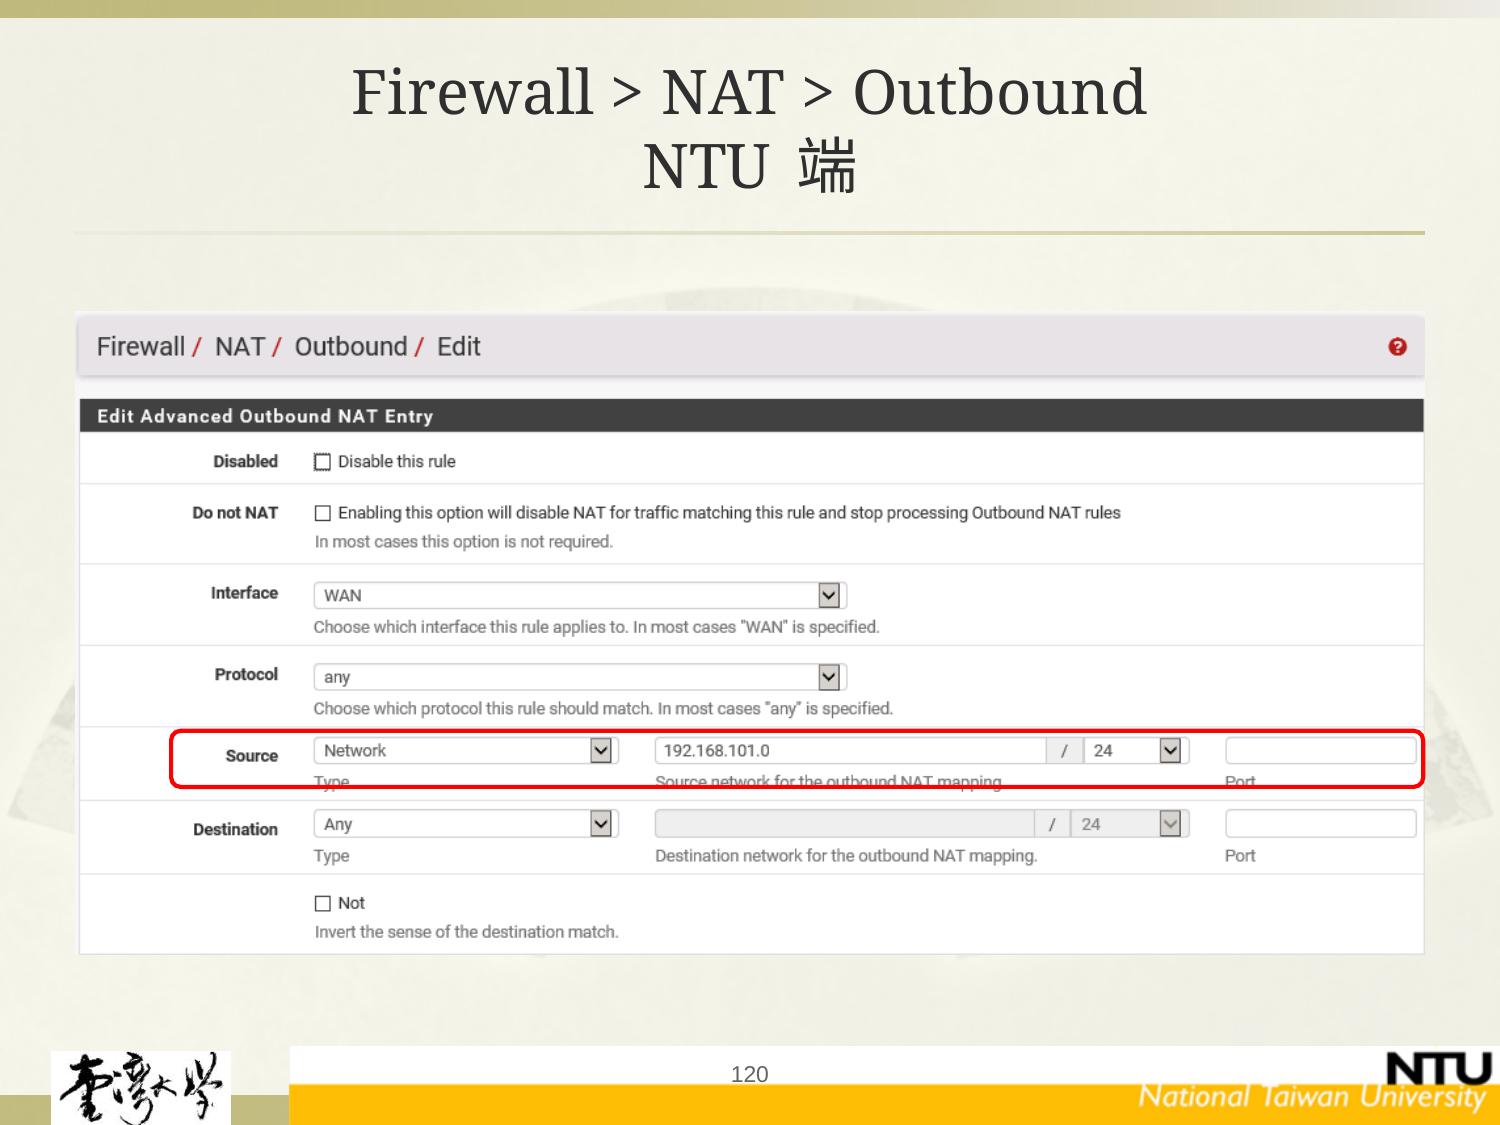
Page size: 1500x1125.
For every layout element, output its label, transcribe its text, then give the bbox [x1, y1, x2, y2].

title Firewall > NAT > Outbound NTU 端 [75, 45, 1425, 209]
slide_number 120 [675, 1050, 825, 1097]
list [74, 310, 1426, 955]
picture [289, 1046, 1500, 1125]
picture [51, 1051, 231, 1125]
